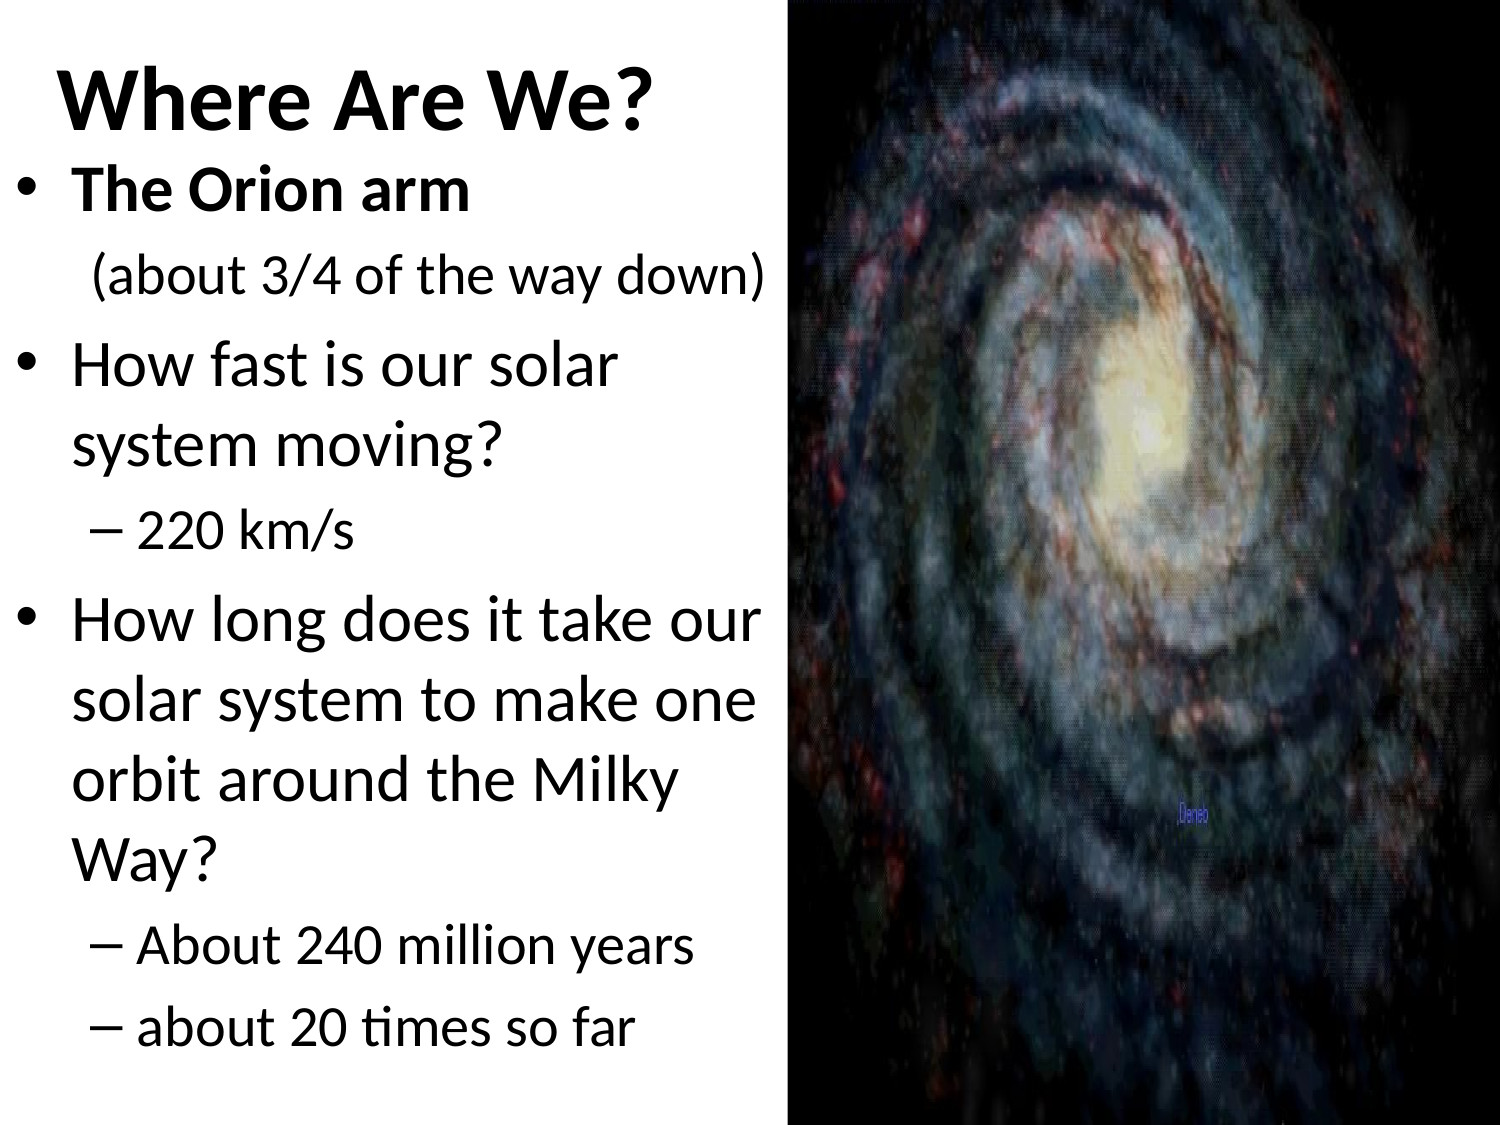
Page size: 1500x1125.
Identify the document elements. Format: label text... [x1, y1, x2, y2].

picture [787, 0, 1500, 1125]
title Where Are We? [0, 0, 713, 137]
list The Orion arm (about 3/4 of the way down) How fast is our solar system moving? 220 km/s How long does it take our solar system to make one orbit around the Milky Way? About 240 million years about 20 times so far [0, 137, 782, 838]
